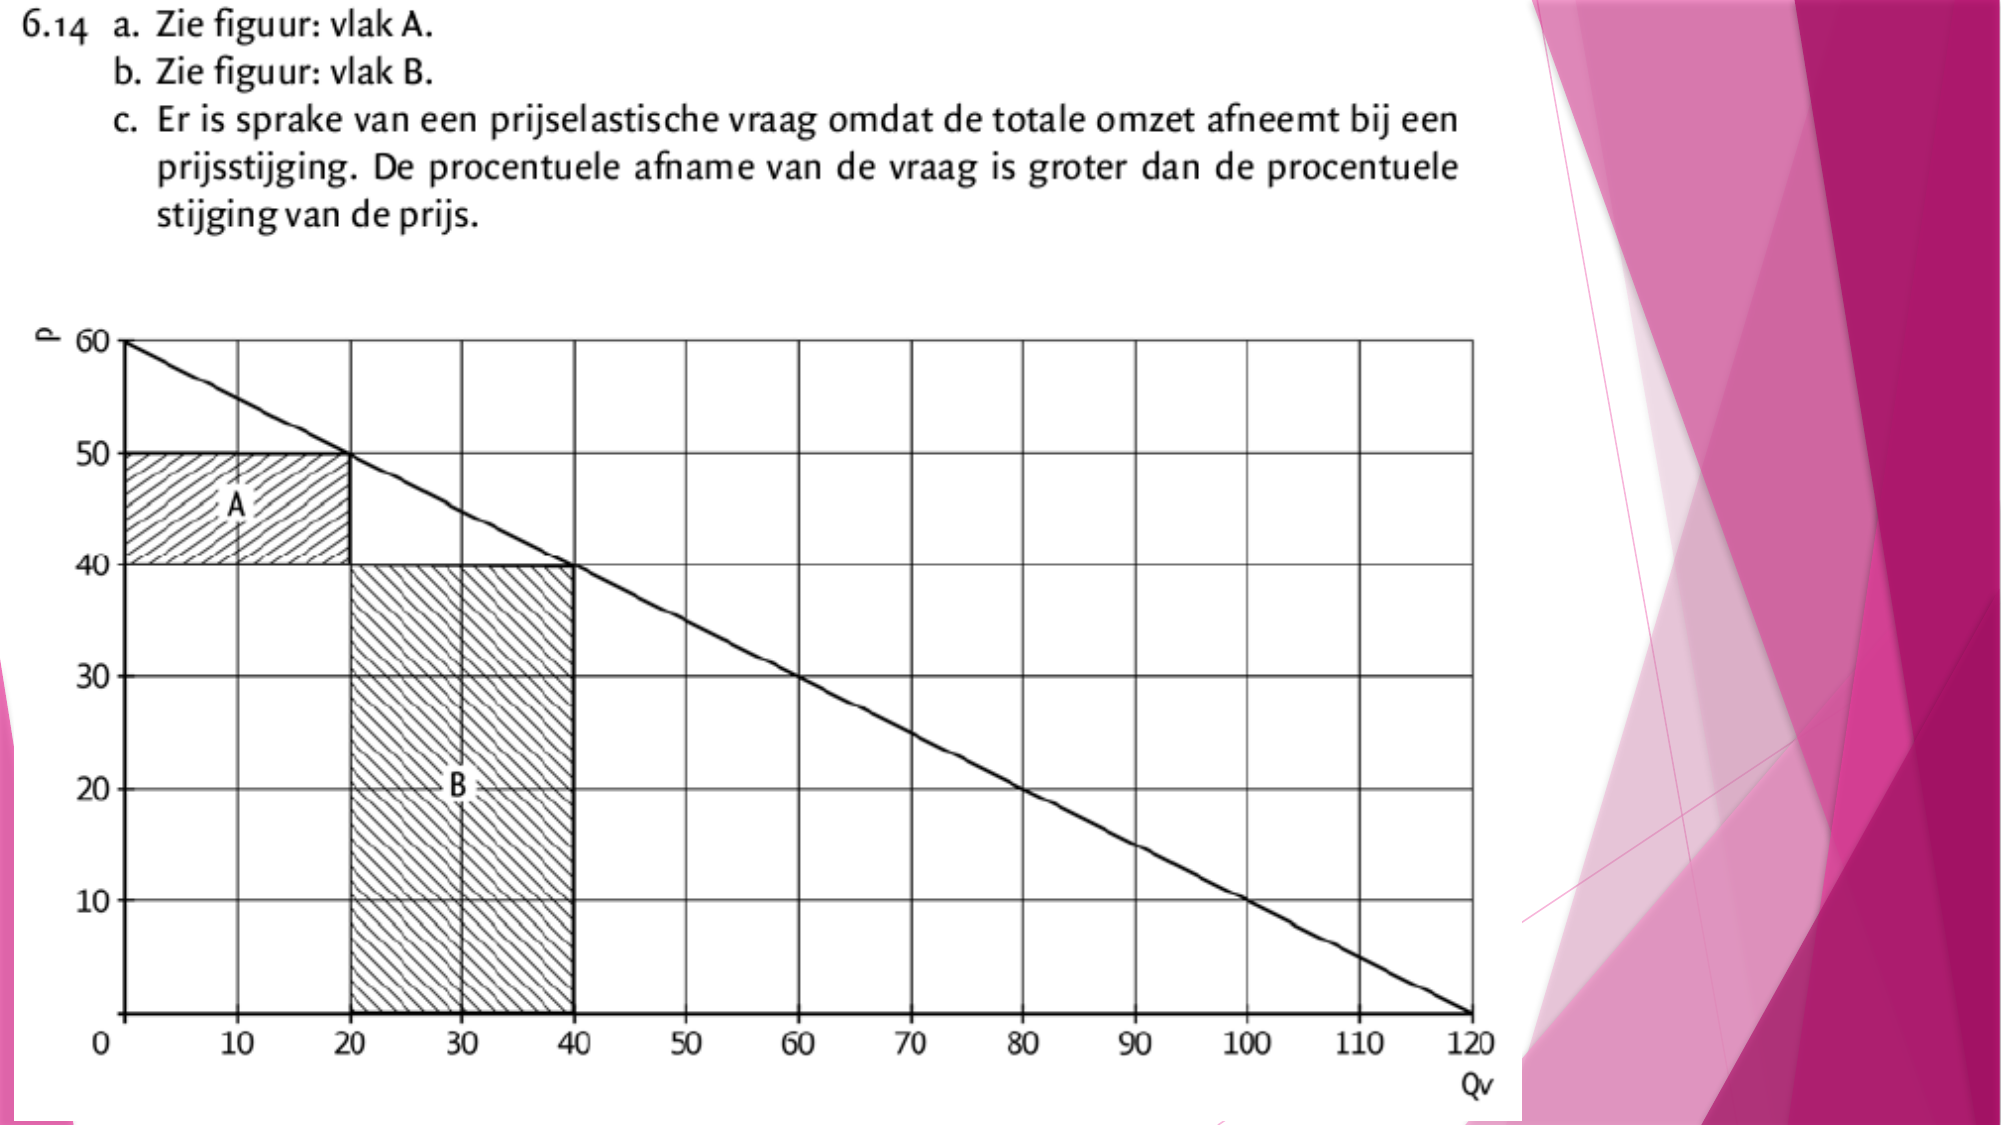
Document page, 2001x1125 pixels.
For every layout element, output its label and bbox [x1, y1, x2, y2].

picture [14, 0, 1522, 1122]
